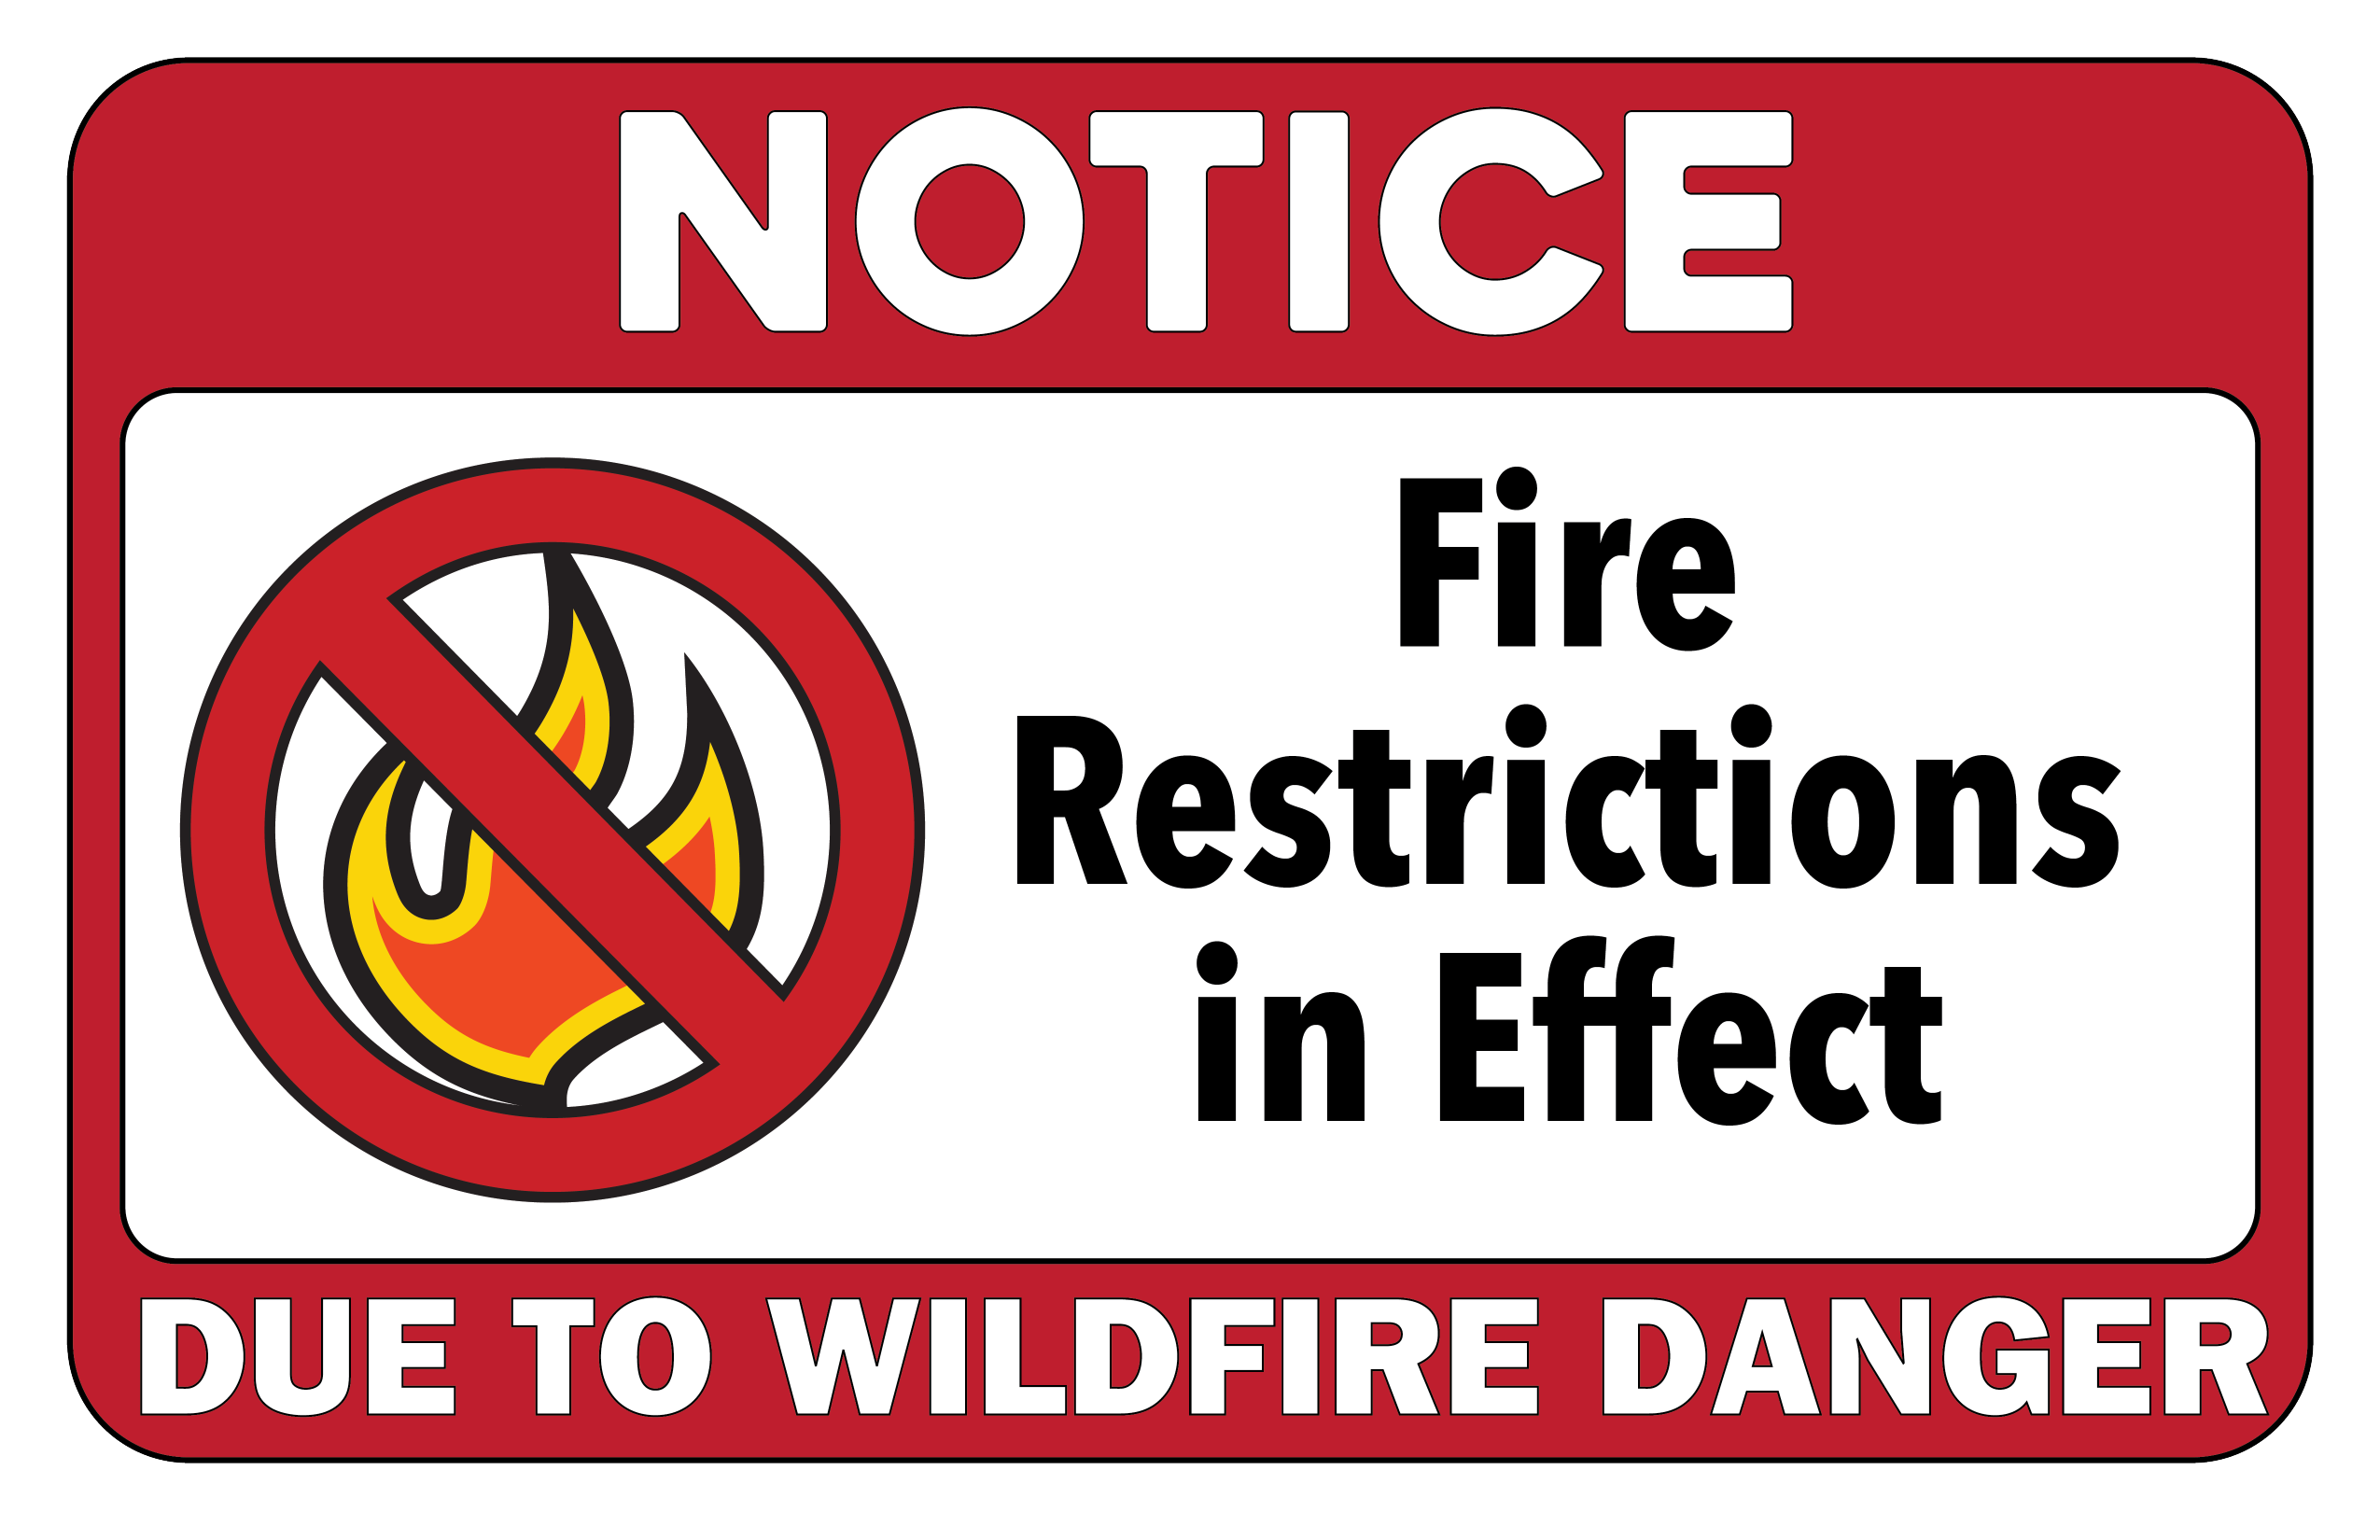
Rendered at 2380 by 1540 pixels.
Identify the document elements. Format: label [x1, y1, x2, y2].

picture [66, 57, 2314, 1463]
